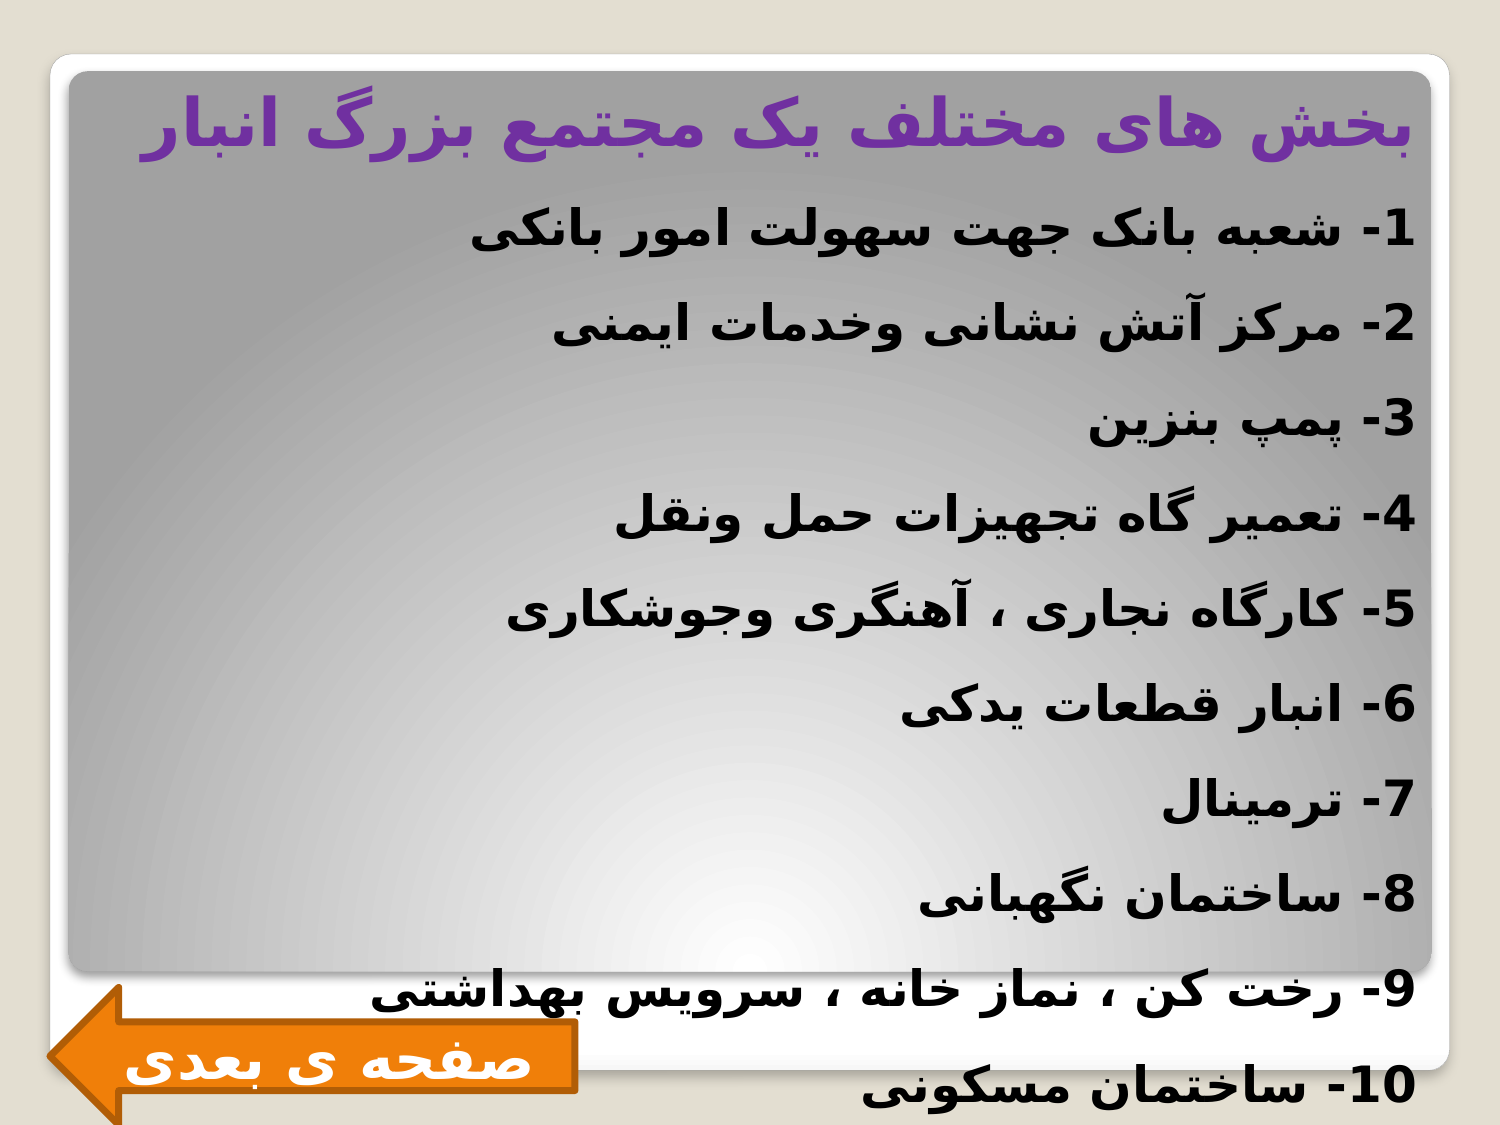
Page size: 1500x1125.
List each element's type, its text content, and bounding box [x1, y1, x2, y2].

text_box صفحه ی بعدی [46, 984, 579, 1125]
list بخش های مختلف یک مجتمع بزرگ انبار 1- شعبه بانک جهت سهولت امور بانکی 2- مرکز آتش نشانی وخدمات ایمنی 3- پمپ بنزین 4- تعمیر گاه تجهیزات حمل ونقل 5- کارگاه نجاری ، آهنگری وجوشکاری 6- انبار قطعات یدکی 7- ترمینال 8- ساختمان نگهبانی 9- رخت کن ، نماز خانه ، سرویس بهداشتی 10- ساختمان مسکونی [0, 0, 1450, 1088]
